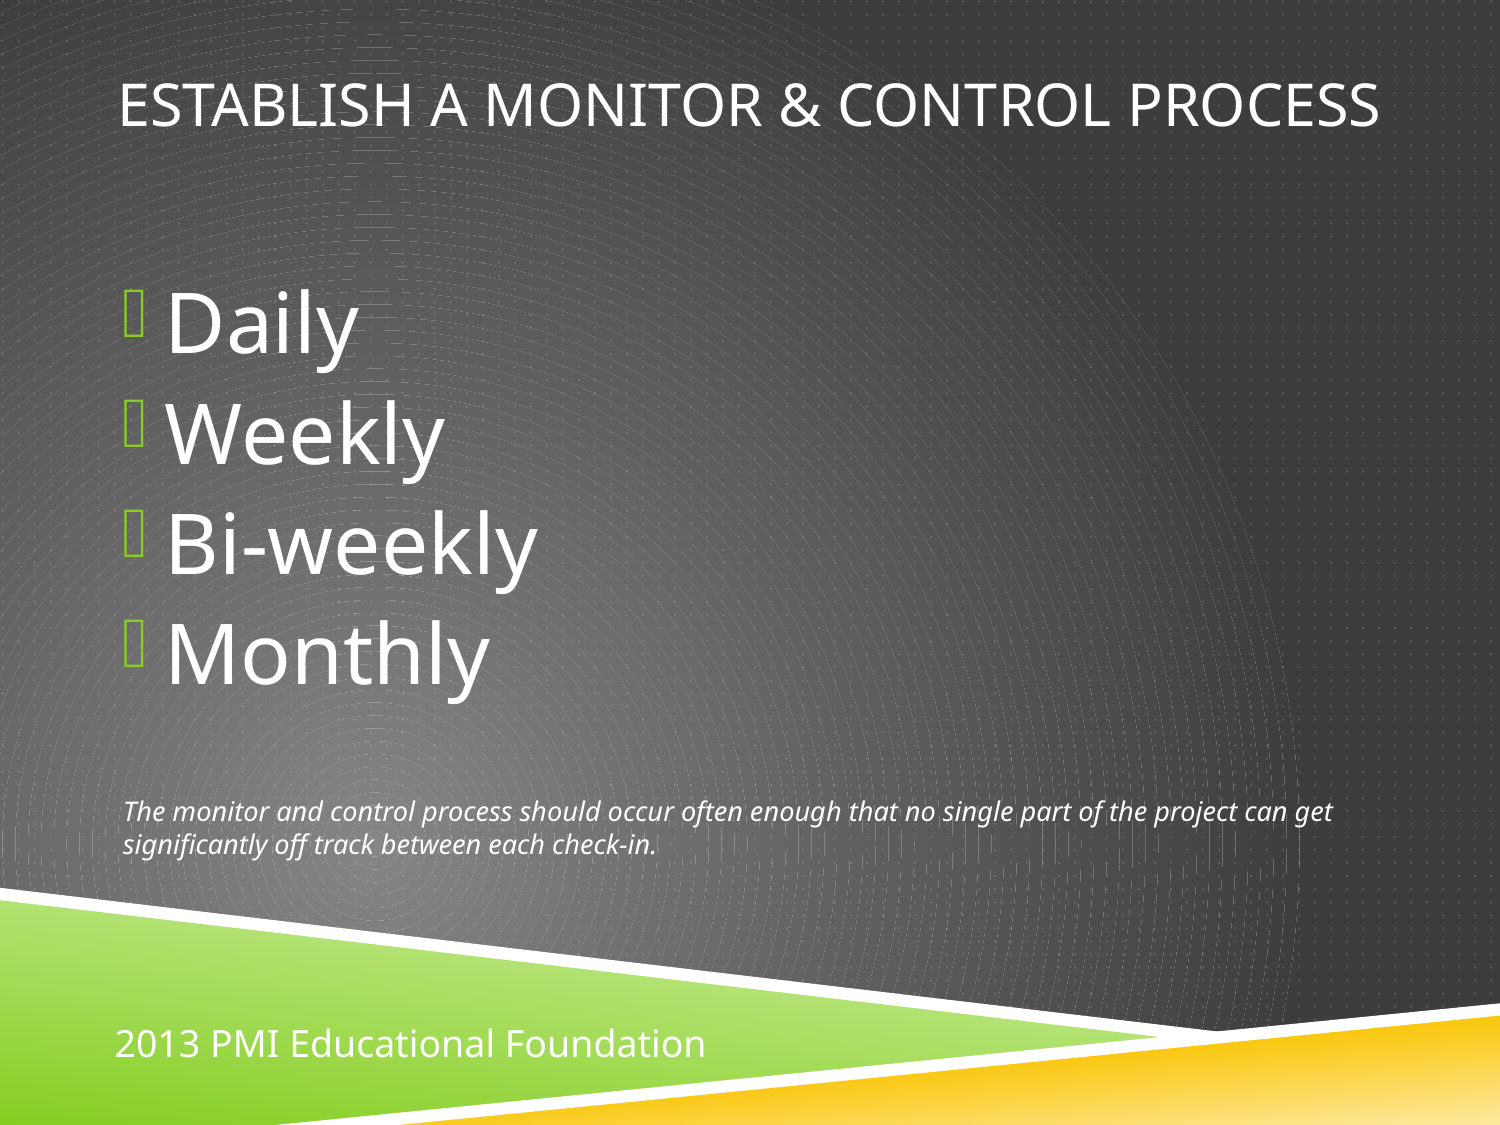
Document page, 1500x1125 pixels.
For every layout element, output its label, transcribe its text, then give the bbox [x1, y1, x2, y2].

text_box 2013 PMI Educational Foundation [99, 1012, 1375, 1073]
list Daily Weekly Bi-weekly Monthly The monitor and control process should occur often enough that no single part of the project can get significantly off track between each check-in. [112, 262, 1388, 875]
title Establish a Monitor & Control Process [112, 45, 1388, 233]
